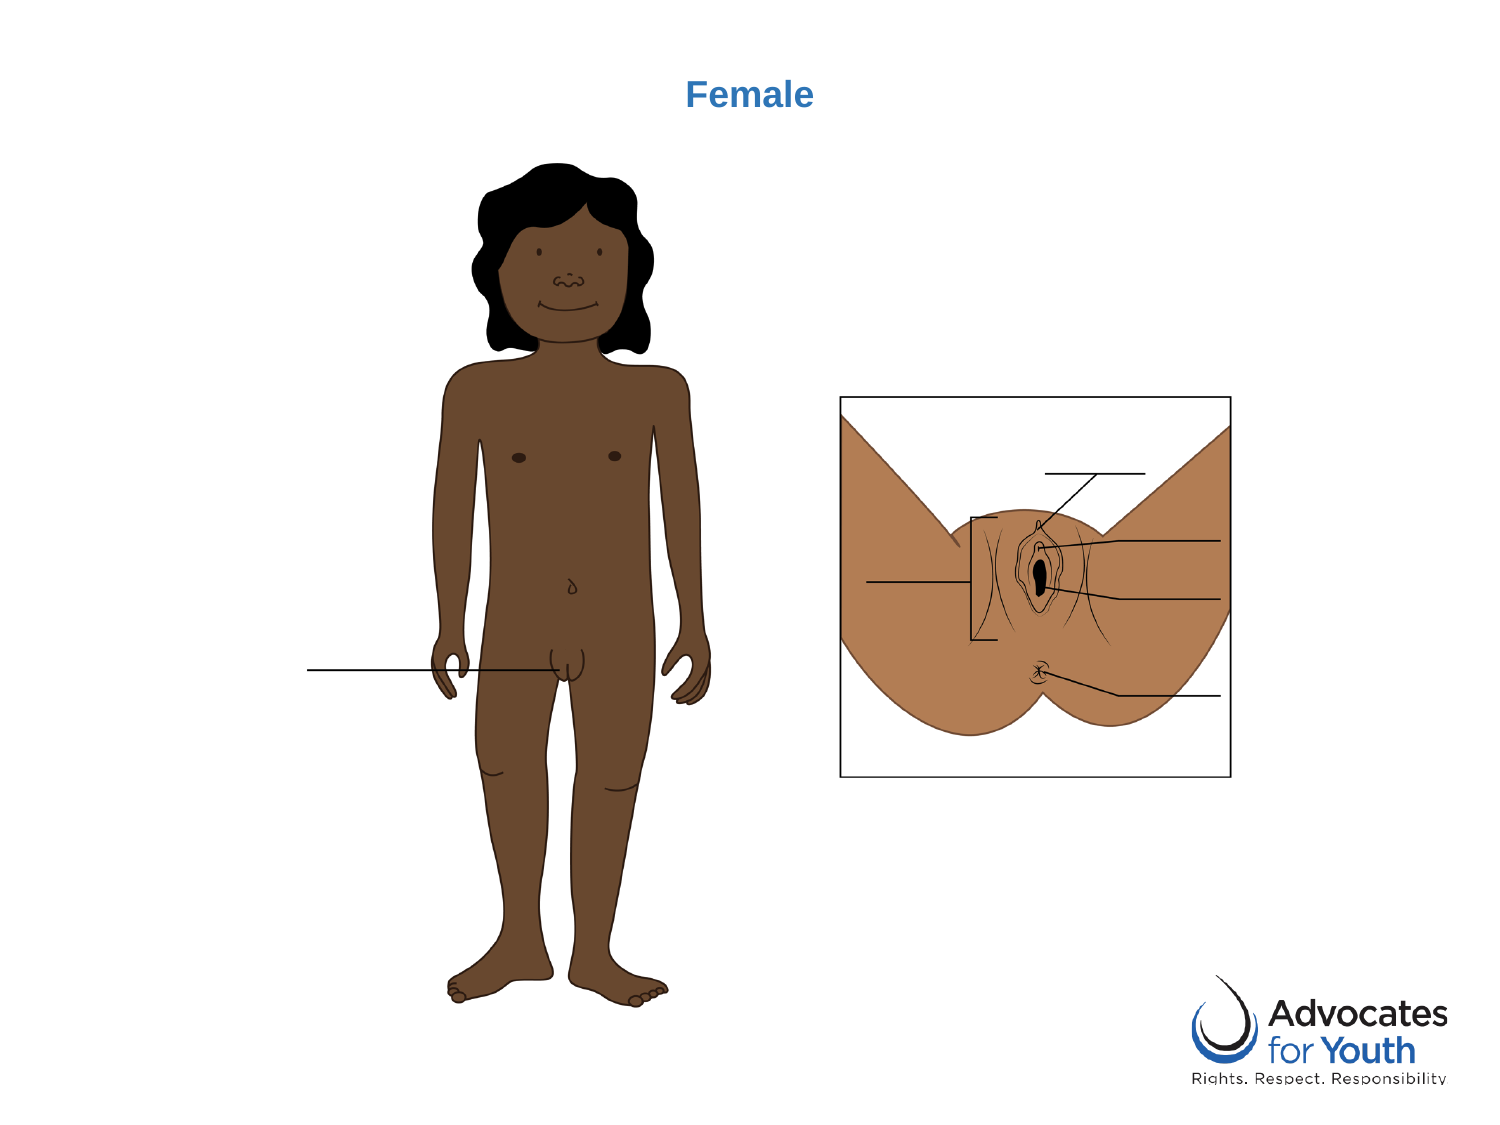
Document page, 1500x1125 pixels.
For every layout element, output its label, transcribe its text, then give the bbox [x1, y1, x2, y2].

text_box Female [187, 62, 1313, 123]
picture [139, 132, 1448, 1085]
